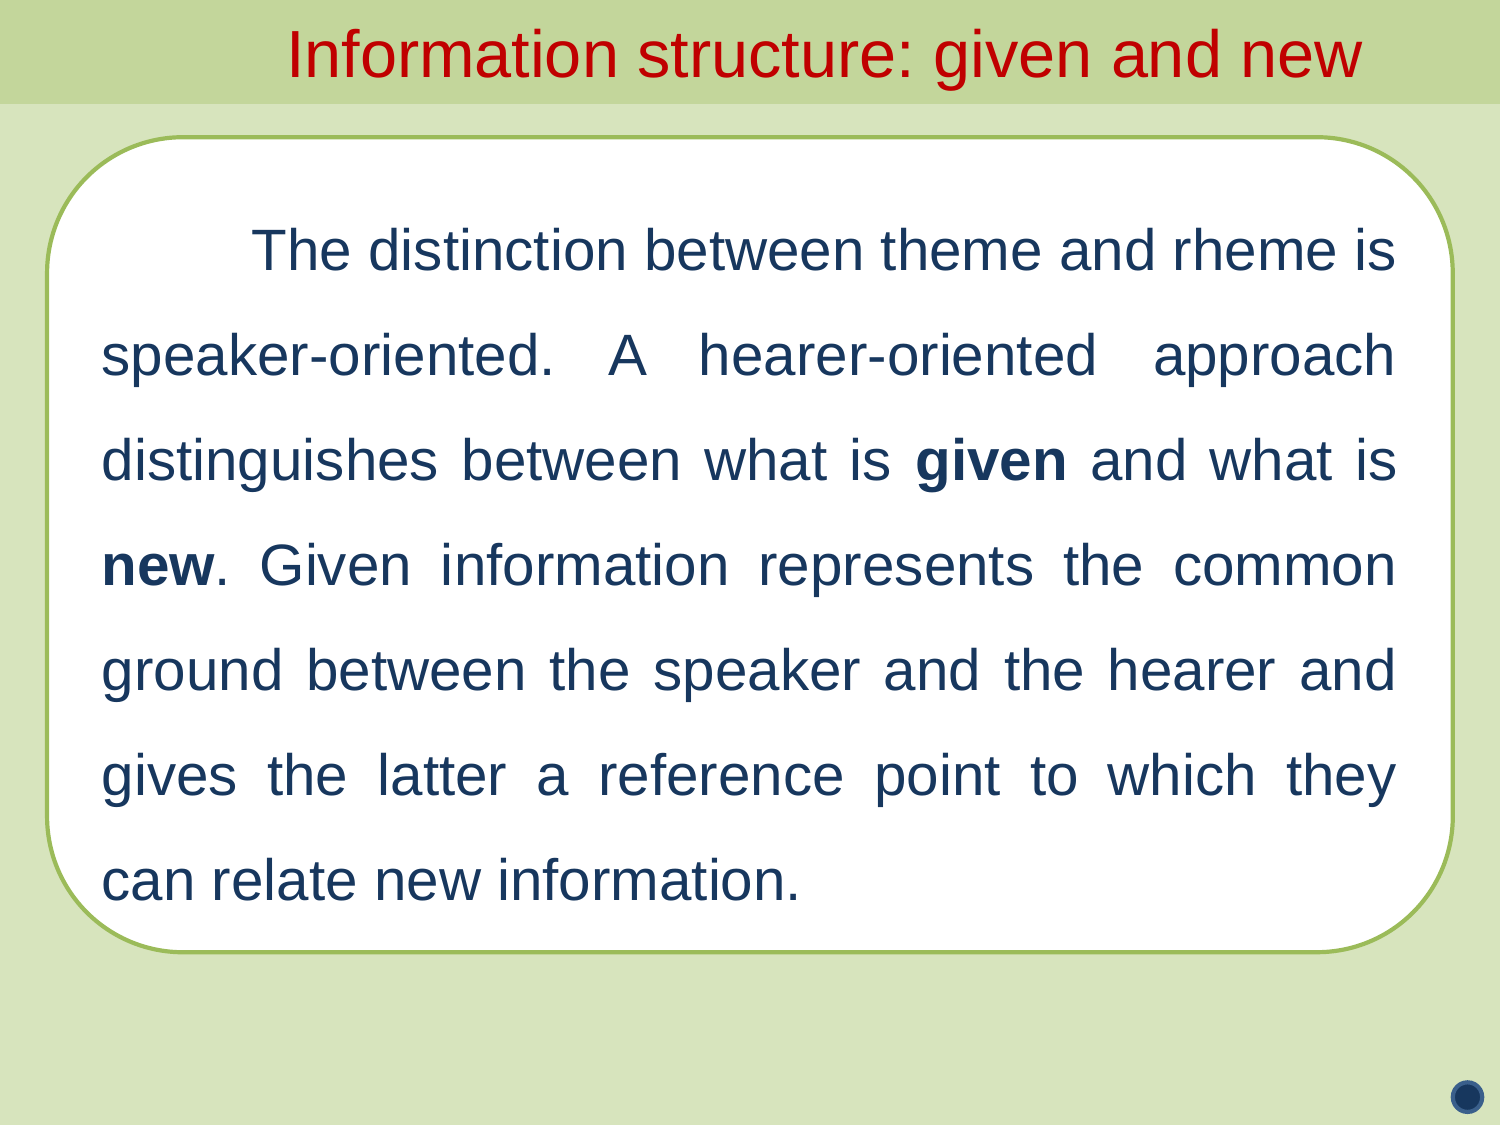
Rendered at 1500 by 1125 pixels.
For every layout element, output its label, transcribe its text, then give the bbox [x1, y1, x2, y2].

text_box [1450, 1080, 1485, 1115]
text_box Information structure: given and new [0, 0, 1500, 104]
text_box The distinction between theme and rheme is speaker-oriented. A hearer-oriented approach distinguishes between what is given and what is new. Given information represents the common ground between the speaker and the hearer and gives the latter a reference point to which they can relate new information. [44, 135, 1455, 955]
